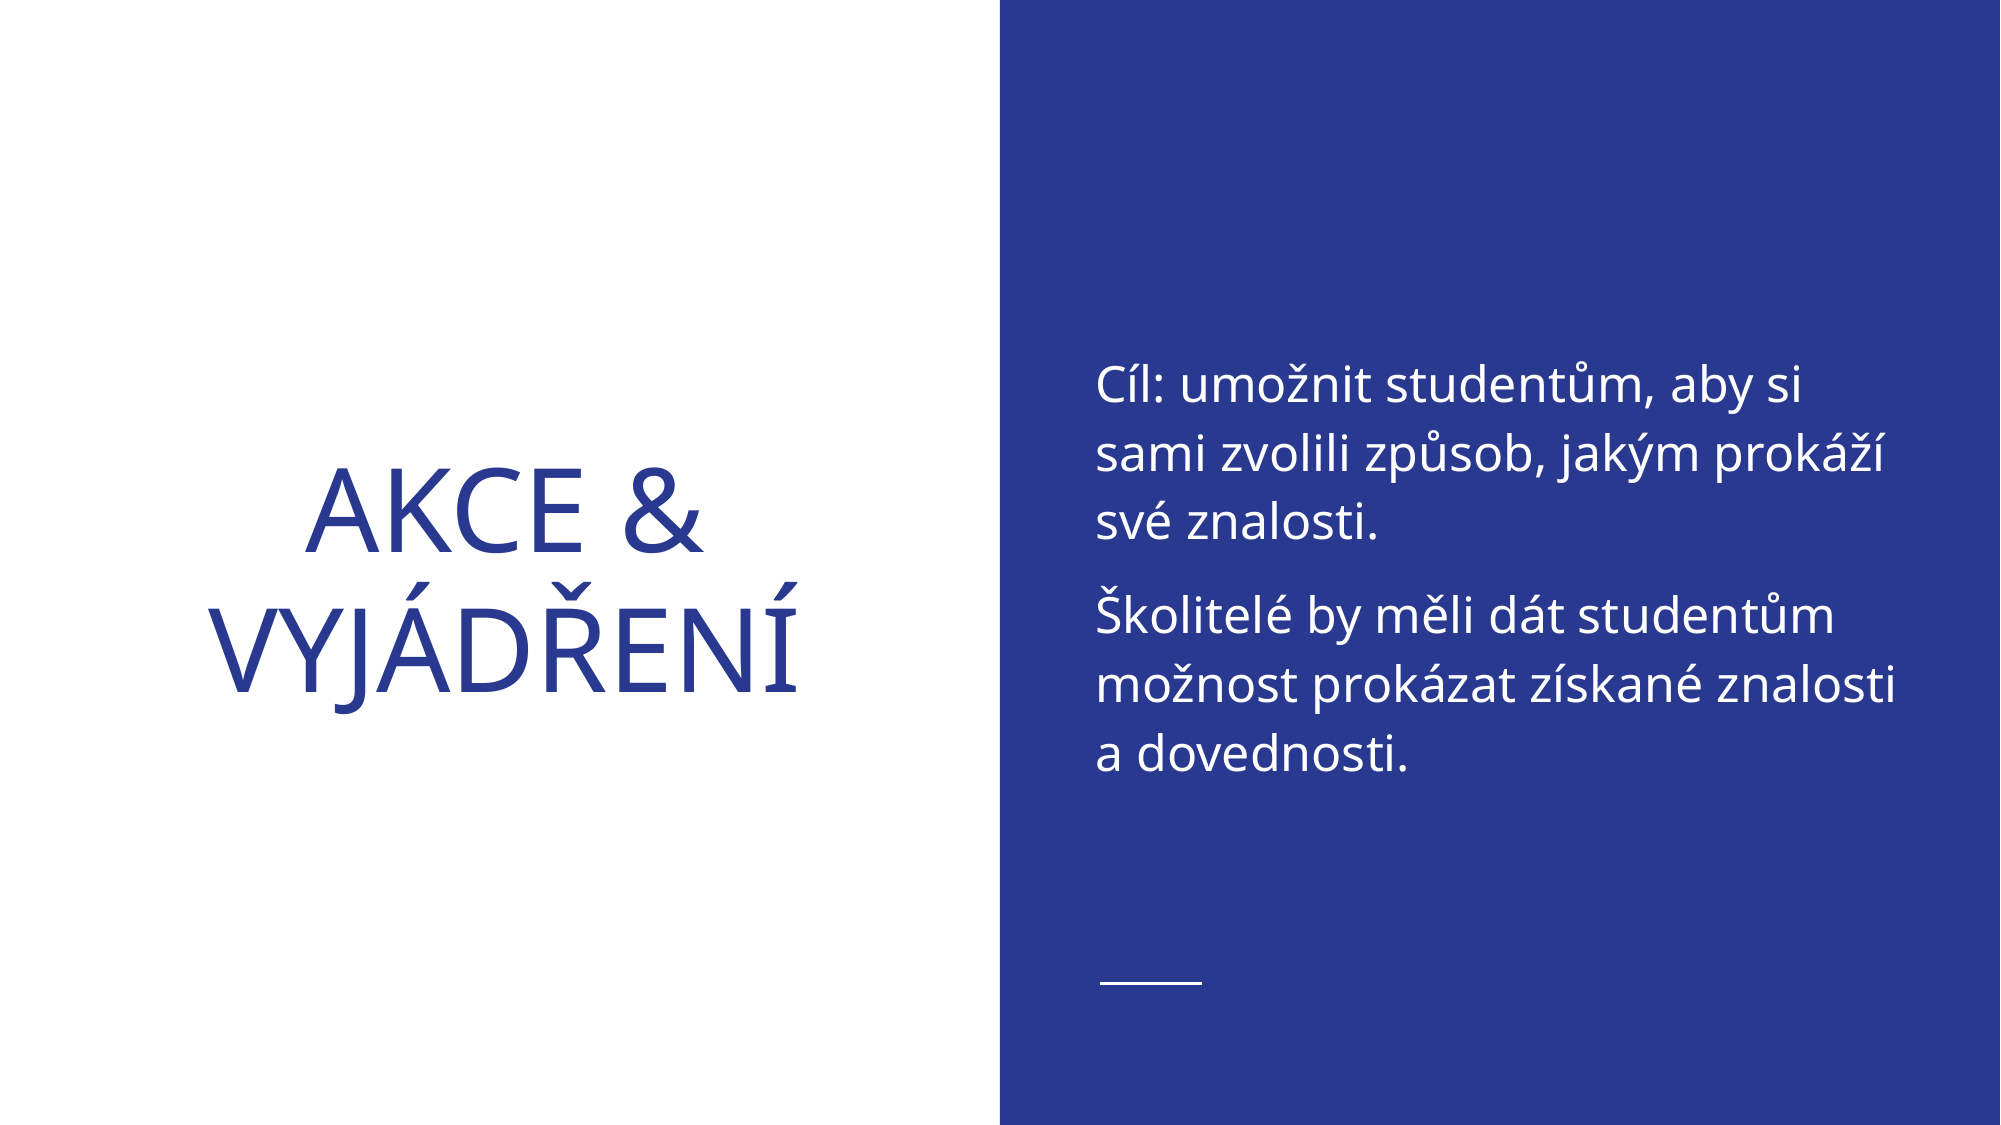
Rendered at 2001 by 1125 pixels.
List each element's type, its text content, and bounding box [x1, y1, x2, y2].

title AKCE & VYJÁDŘENÍ [62, 401, 948, 724]
list Cíl: umožnit studentům, aby si sami zvolili způsob, jakým prokáží své znalosti. Školitelé by měli dát studentům možnost prokázat získané znalosti a dovednosti. [1080, 158, 1920, 967]
